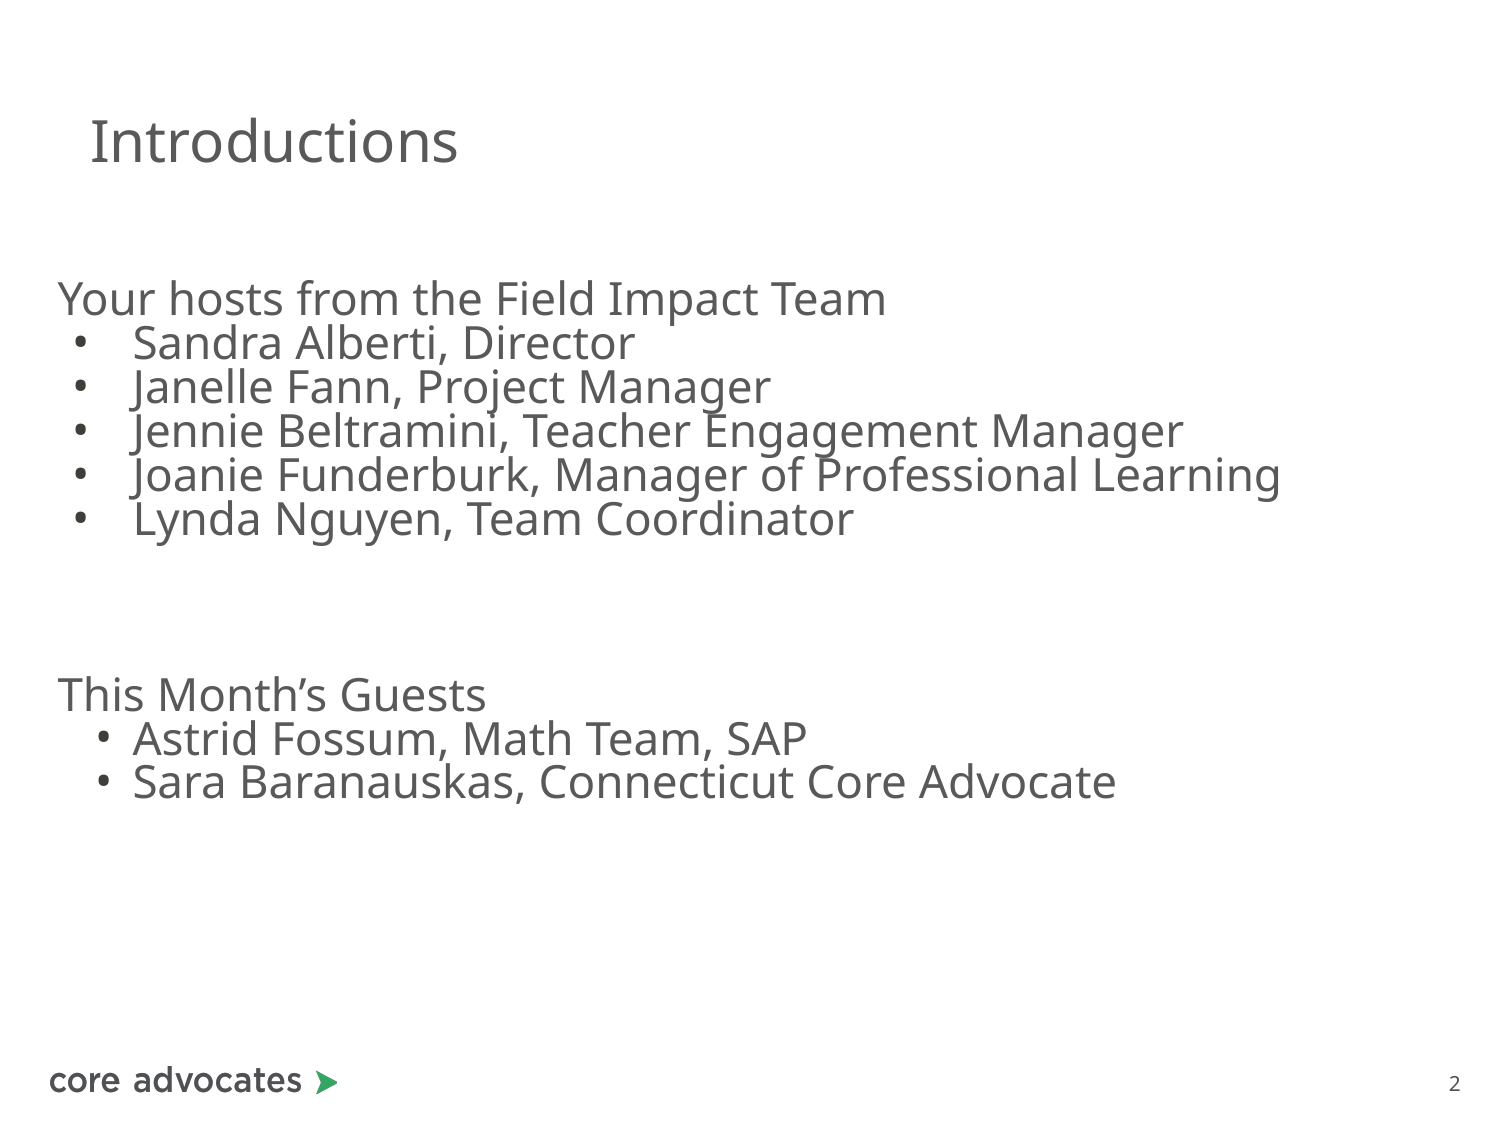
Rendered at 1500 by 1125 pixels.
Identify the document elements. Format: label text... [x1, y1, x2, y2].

picture [50, 1066, 337, 1094]
title Introductions [75, 45, 1425, 233]
list Your hosts from the Field Impact Team Sandra Alberti, Director Janelle Fann, Project Manager Jennie Beltramini, Teacher Engagement Manager Joanie Funderburk, Manager of Professional Learning Lynda Nguyen, Team Coordinator This Month’s Guests Astrid Fossum, Math Team, SAP Sara Baranauskas, Connecticut Core Advocate [42, 272, 1393, 1016]
